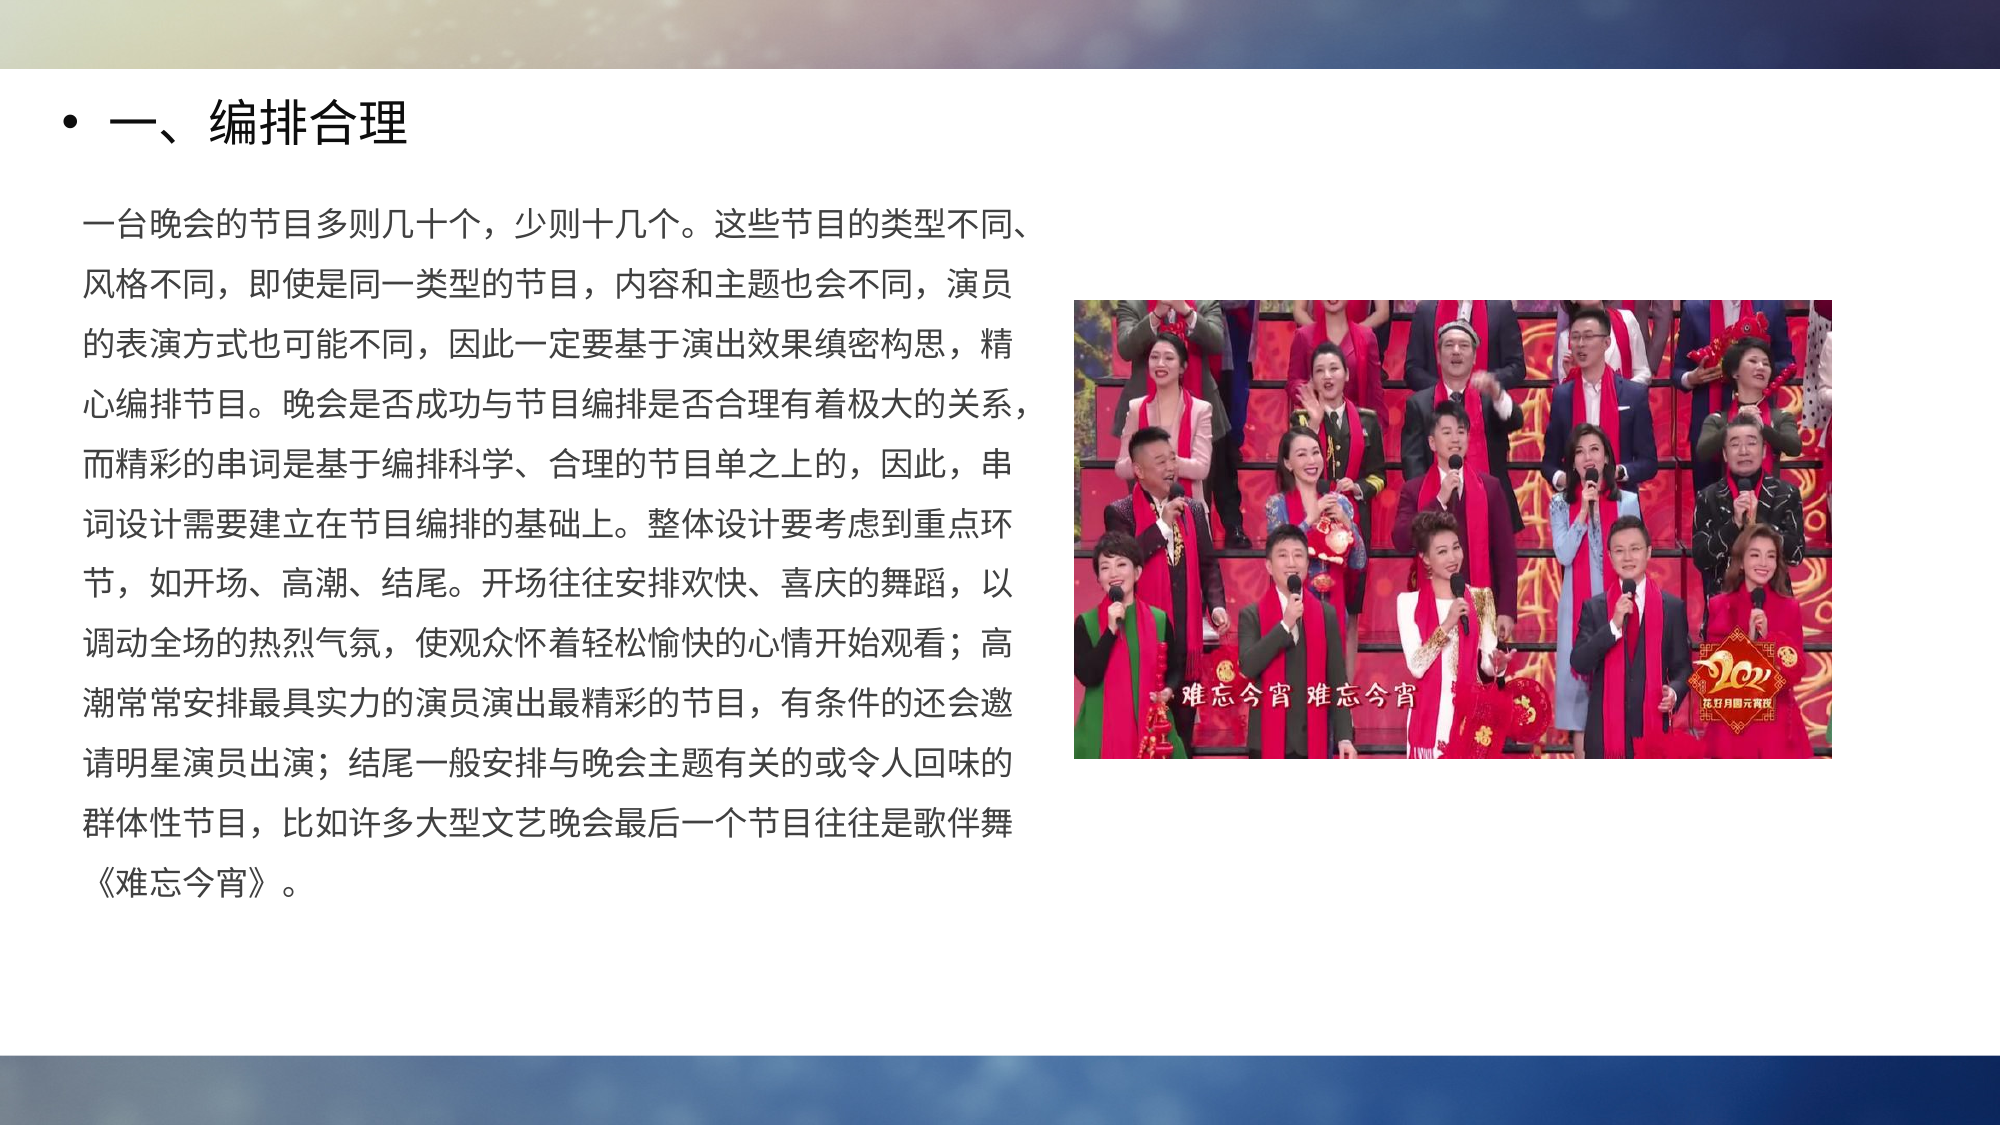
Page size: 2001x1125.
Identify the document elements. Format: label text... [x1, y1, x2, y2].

picture [0, 0, 2000, 69]
text_box 一台晚会的节目多则几十个，少则十几个。这些节目的类型不同、风格不同，即使是同一类型的节目，内容和主题也会不同，演员的表演方式也可能不同，因此一定要基于演出效果缜密构思，精心编排节目。晚会是否成功与节目编排是否合理有着极大的关系，而精彩的串词是基于编排科学、合理的节目单之上的，因此，串词设计需要建立在节目编排的基础上。整体设计要考虑到重点环节，如开场、高潮、结尾。开场往往安排欢快、喜庆的舞蹈，以调动全场的热烈气氛，使观众怀着轻松愉快的心情开始观看；高潮常常安排最具实力的演员演出最精彩的节目，有条件的还会邀请明星演员出演；结尾一般安排与晚会主题有关的或令人回味的群体性节目，比如许多大型文艺晚会最后一个节目往往是歌伴舞《难忘今宵》。 [68, 175, 1057, 910]
picture [1074, 300, 1832, 760]
picture [0, 1056, 2000, 1125]
text_box 一、编排合理 [46, 84, 708, 160]
